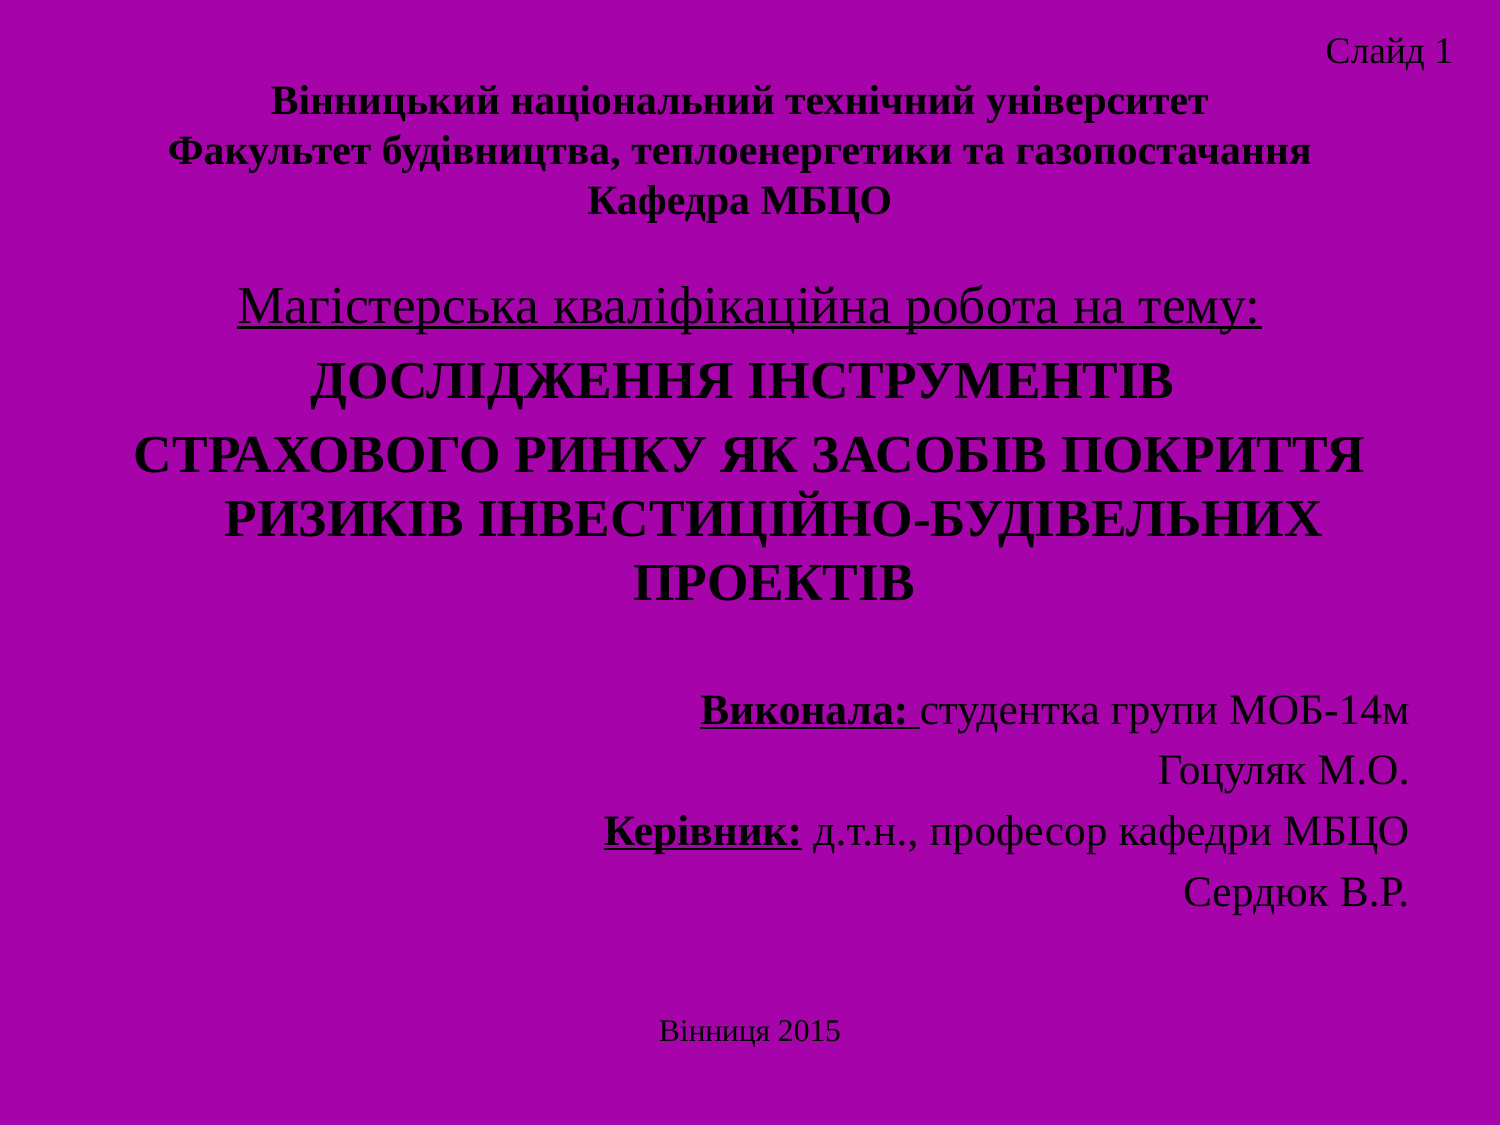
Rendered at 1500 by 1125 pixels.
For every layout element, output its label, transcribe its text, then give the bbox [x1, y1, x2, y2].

text_box Слайд 1 [1310, 19, 1483, 79]
title Вінницький національний технічний університет Факультет будівництва, теплоенергетики та газопостачання Кафедра МБЦО [64, 30, 1415, 265]
list Магістерська кваліфікаційна робота на тему: ДОСЛІДЖЕННЯ ІНСТРУМЕНТІВ СТРАХОВОГО РИНКУ ЯК ЗАСОБІВ ПОКРИТТЯ РИЗИКІВ ІНВЕСТИЦІЙНО-БУДІВЕЛЬНИХ ПРОЕКТІВ Виконала: студентка групи МОБ-14м Гоцуляк М.О. Керівник: д.т.н., професор кафедри МБЦО Сердюк В.Р. Вінниця 2015 [75, 262, 1425, 1059]
